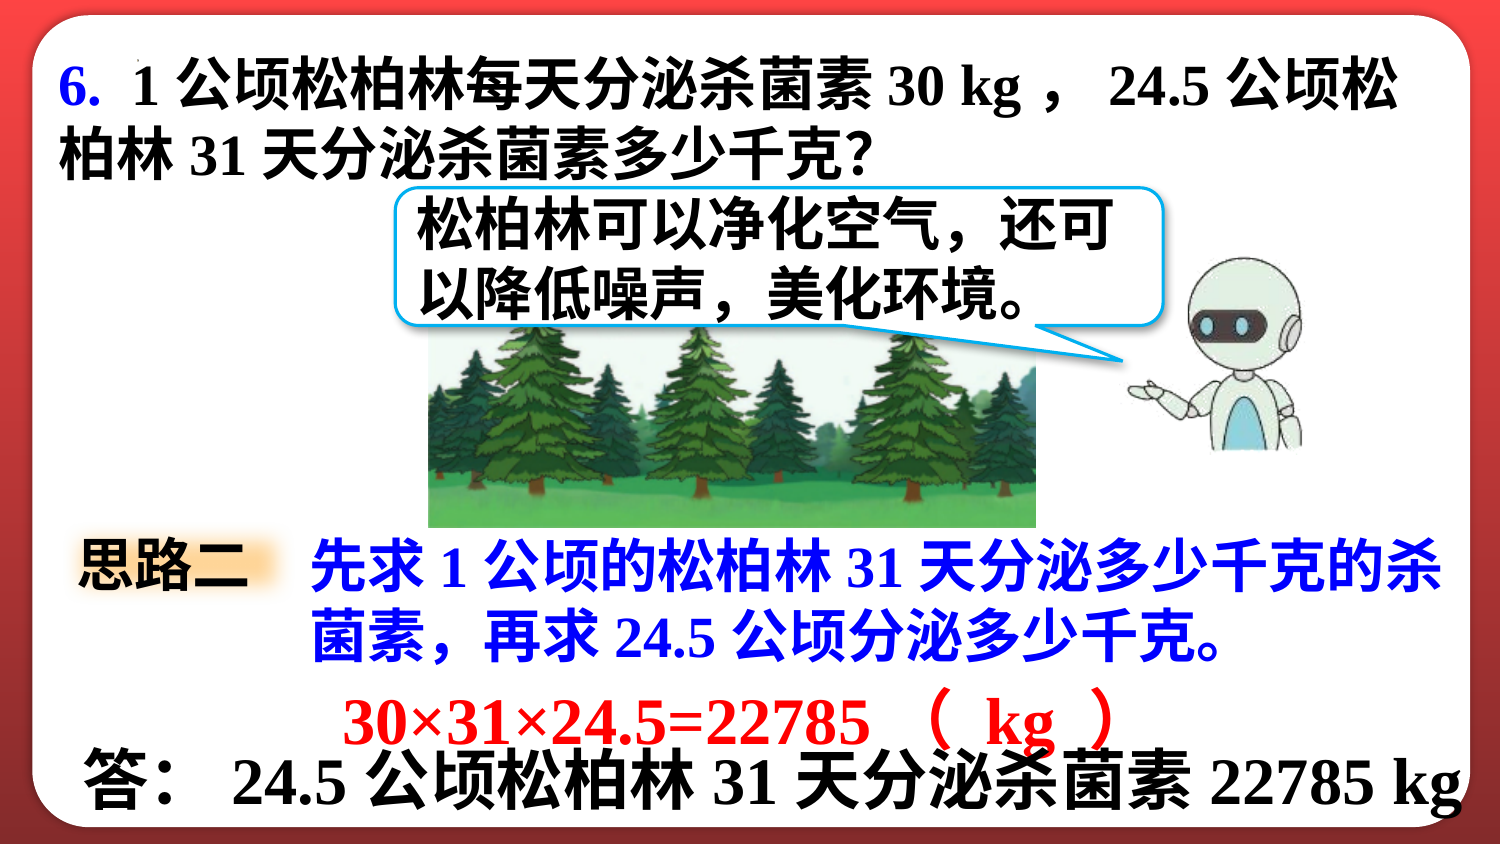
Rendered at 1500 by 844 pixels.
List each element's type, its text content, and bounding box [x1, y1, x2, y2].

text_box 答：24.5公顷松柏林31天分泌杀菌素22785 kg 。 [67, 731, 1491, 844]
text_box 30×31×24.5=22785（ kg ） [327, 677, 1266, 731]
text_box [395, 187, 1318, 528]
text_box 6. 1公顷松柏林每天分泌杀菌素30 kg，24.5公顷松柏林31天分泌杀菌素多少千克？ [43, 39, 1467, 195]
text_box 先求1公顷的松柏林31天分泌多少千克的杀菌素，再求24.5公顷分泌多少千克。 [294, 521, 1467, 677]
text_box 思路二 [97, 556, 261, 570]
